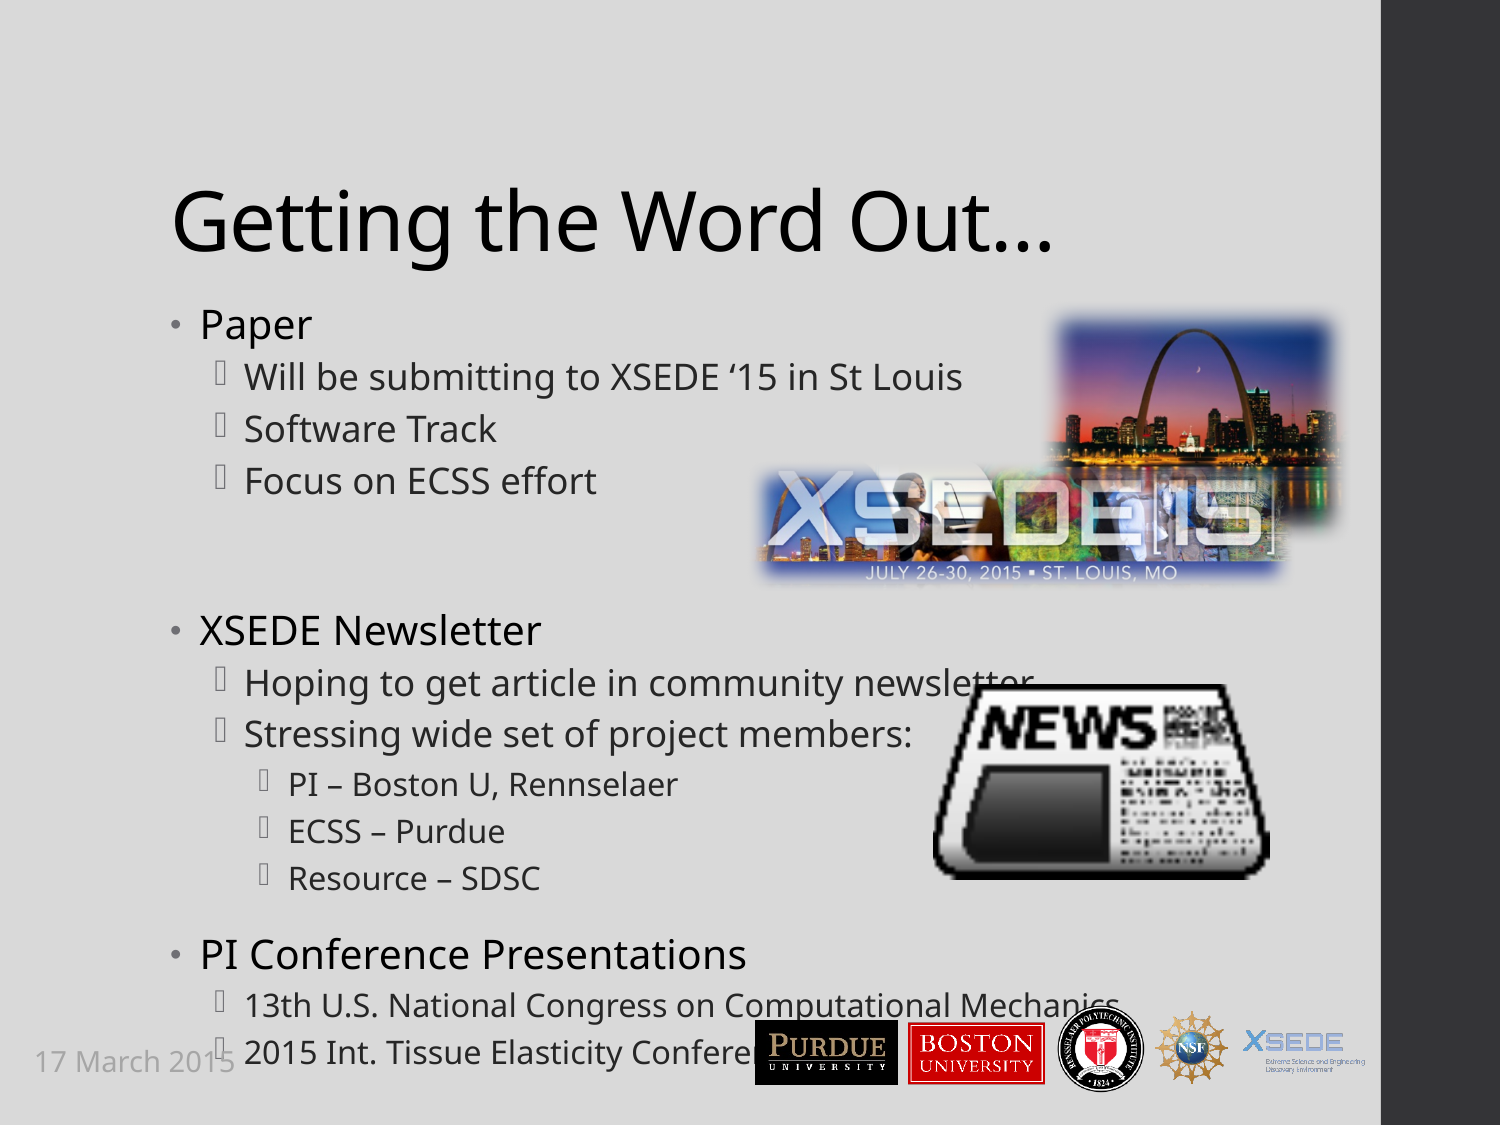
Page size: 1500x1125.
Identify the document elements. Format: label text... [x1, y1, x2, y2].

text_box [755, 1004, 1371, 1094]
list Paper Will be submitting to XSEDE ‘15 in St Louis Software Track Focus on ECSS effort XSEDE Newsletter Hoping to get article in community newsletter Stressing wide set of project members: PI – Boston U, Rennselaer ECSS – Purdue Resource – SDSC PI Conference Presentations 13th U.S. National Congress on Computational Mechanics 2015 Int. Tissue Elasticity Conference [155, 295, 1213, 1084]
title Getting the Word Out… [155, 60, 1348, 278]
picture [746, 299, 1353, 592]
picture [932, 684, 1271, 880]
text_box 17 March 2015 [18, 1035, 251, 1086]
